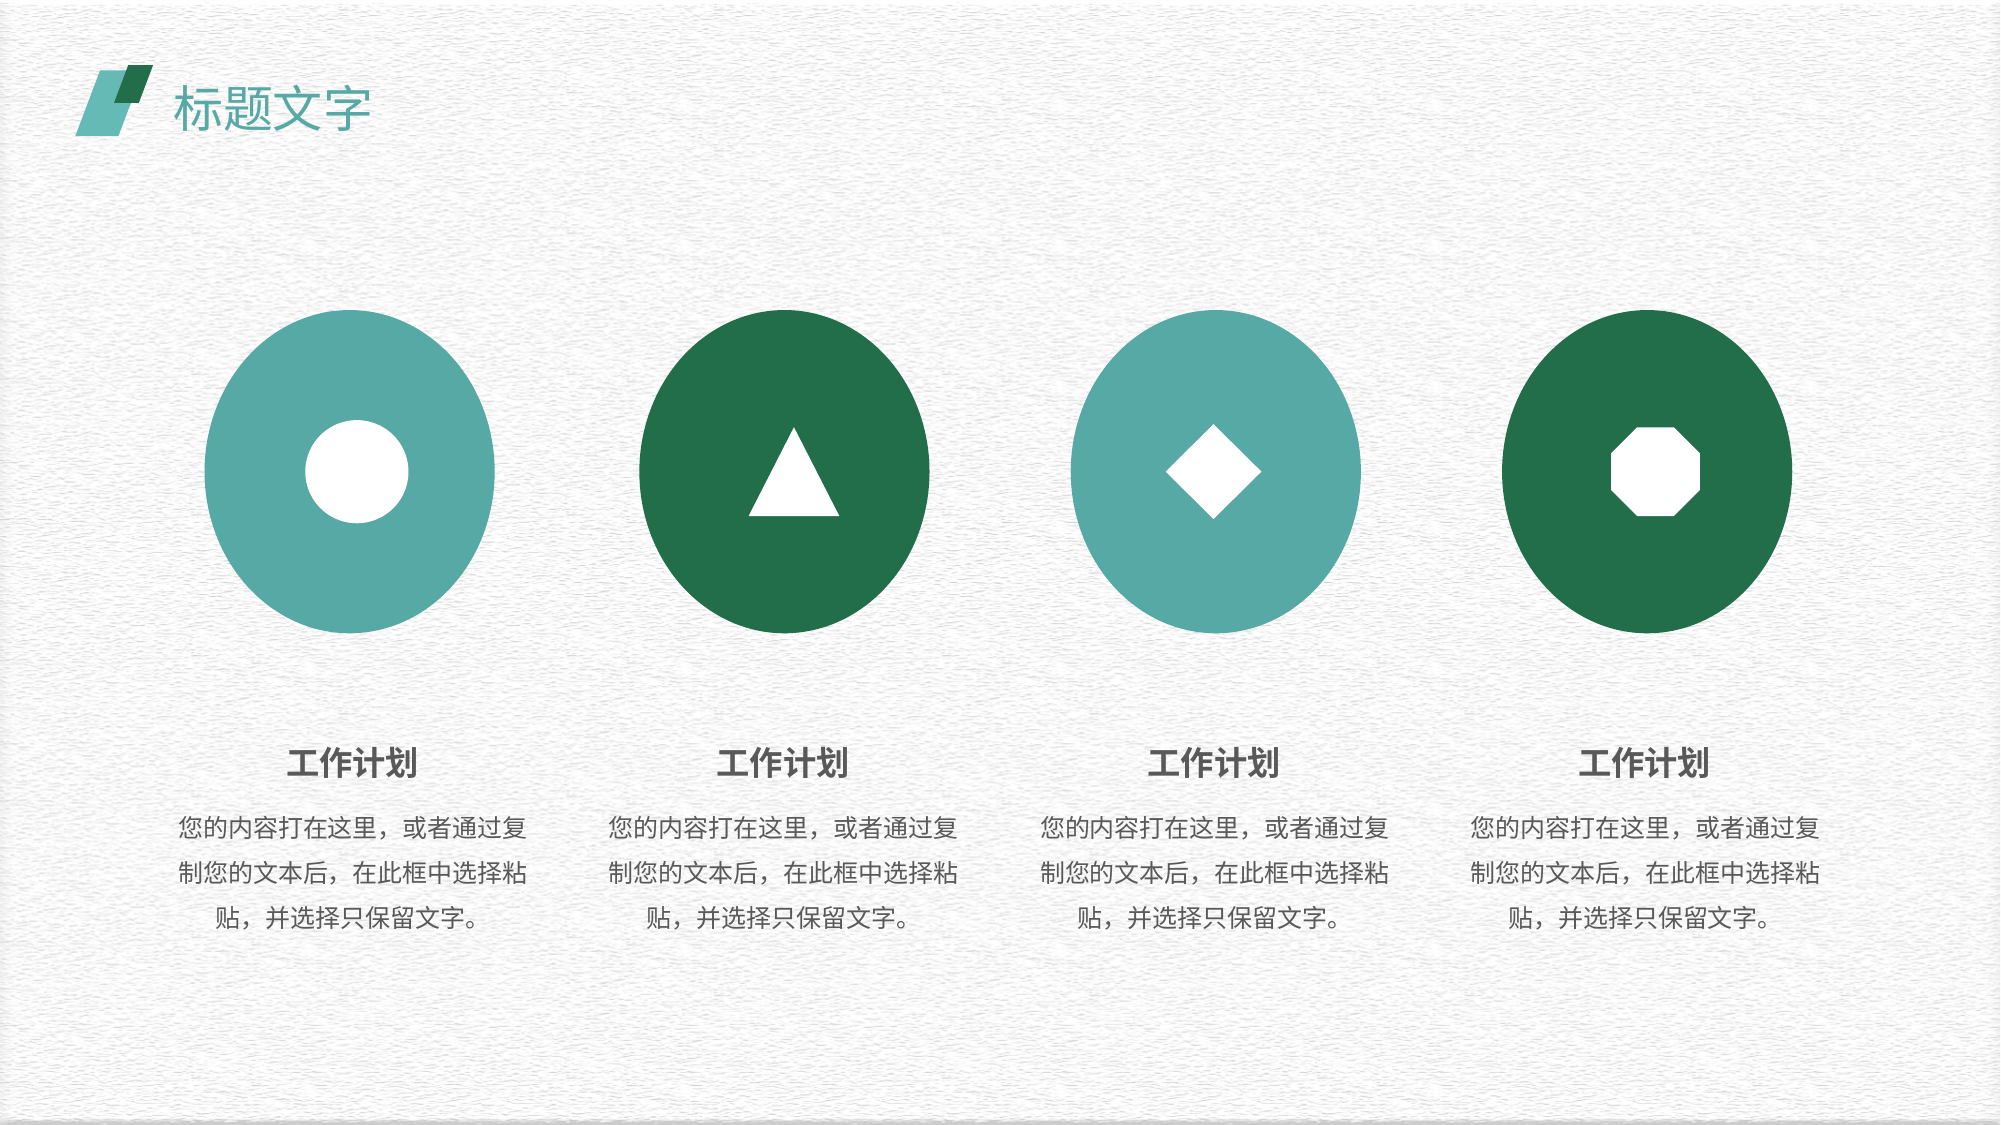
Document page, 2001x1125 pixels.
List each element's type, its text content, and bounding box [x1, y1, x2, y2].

text_box 工作计划 [1563, 742, 1727, 783]
text_box 您的内容打在这里，或者通过复制您的文本后，在此框中选择粘贴，并选择只保留文字。 [1461, 797, 1831, 933]
text_box [748, 427, 840, 517]
text_box [1165, 424, 1262, 520]
text_box 工作计划 [270, 742, 434, 783]
text_box [1611, 427, 1700, 517]
text_box 工作计划 [1132, 742, 1296, 783]
text_box [639, 310, 930, 634]
text_box [305, 420, 409, 524]
text_box 工作计划 [701, 742, 865, 783]
text_box [1070, 310, 1361, 634]
picture [0, 0, 2001, 1125]
text_box 您的内容打在这里，或者通过复制您的文本后，在此框中选择粘贴，并选择只保留文字。 [599, 797, 969, 933]
text_box 您的内容打在这里，或者通过复制您的文本后，在此框中选择粘贴，并选择只保留文字。 [1030, 797, 1400, 933]
text_box [1502, 310, 1793, 634]
text_box [204, 310, 495, 634]
text_box 标题文字 [158, 70, 424, 146]
text_box 您的内容打在这里，或者通过复制您的文本后，在此框中选择粘贴，并选择只保留文字。 [168, 797, 538, 933]
